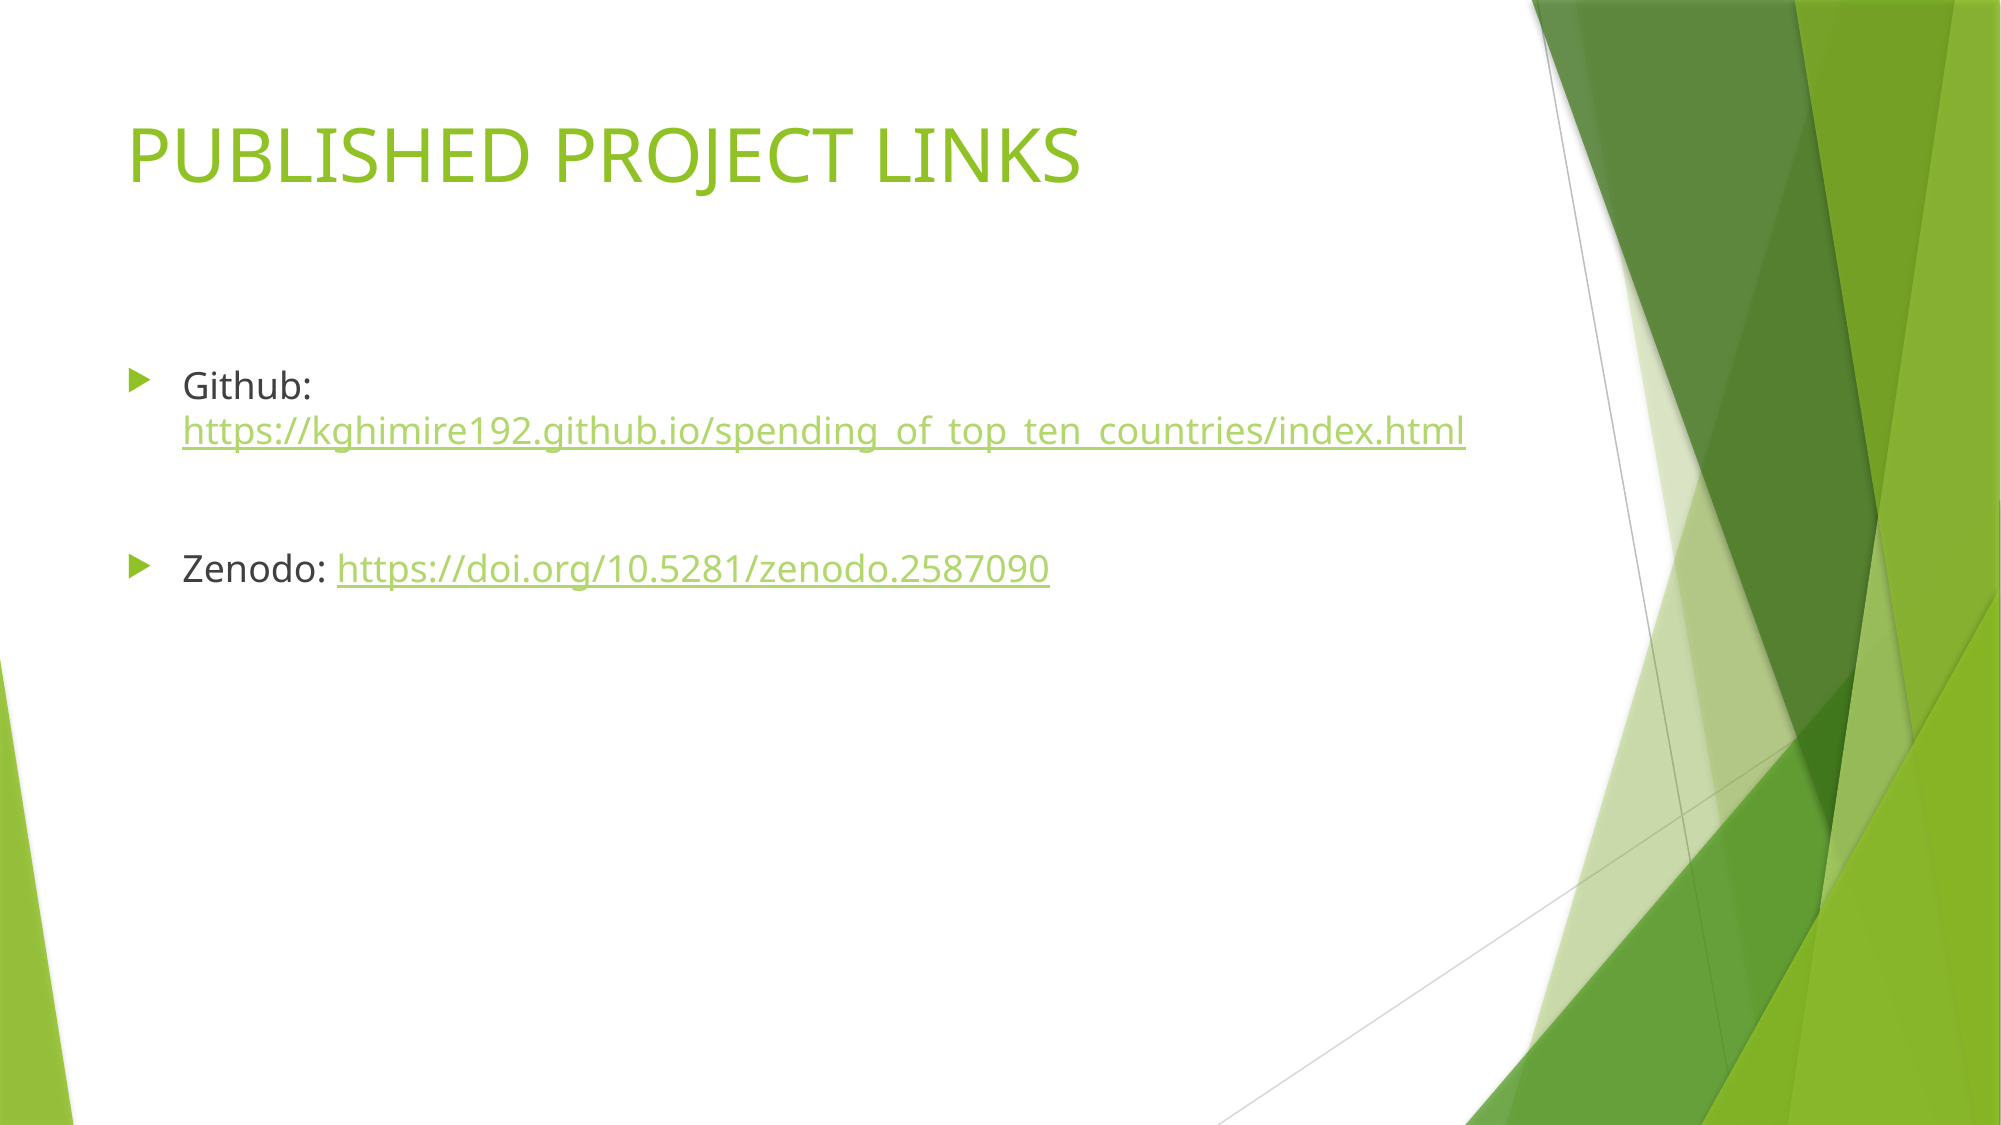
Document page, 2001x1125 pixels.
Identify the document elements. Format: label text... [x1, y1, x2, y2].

list Github: https://kghimire192.github.io/spending_of_top_ten_countries/index.html Zenodo: https://doi.org/10.5281/zenodo.2587090 [111, 354, 1522, 992]
title PUBLISHED PROJECT LINKS [111, 99, 1522, 317]
